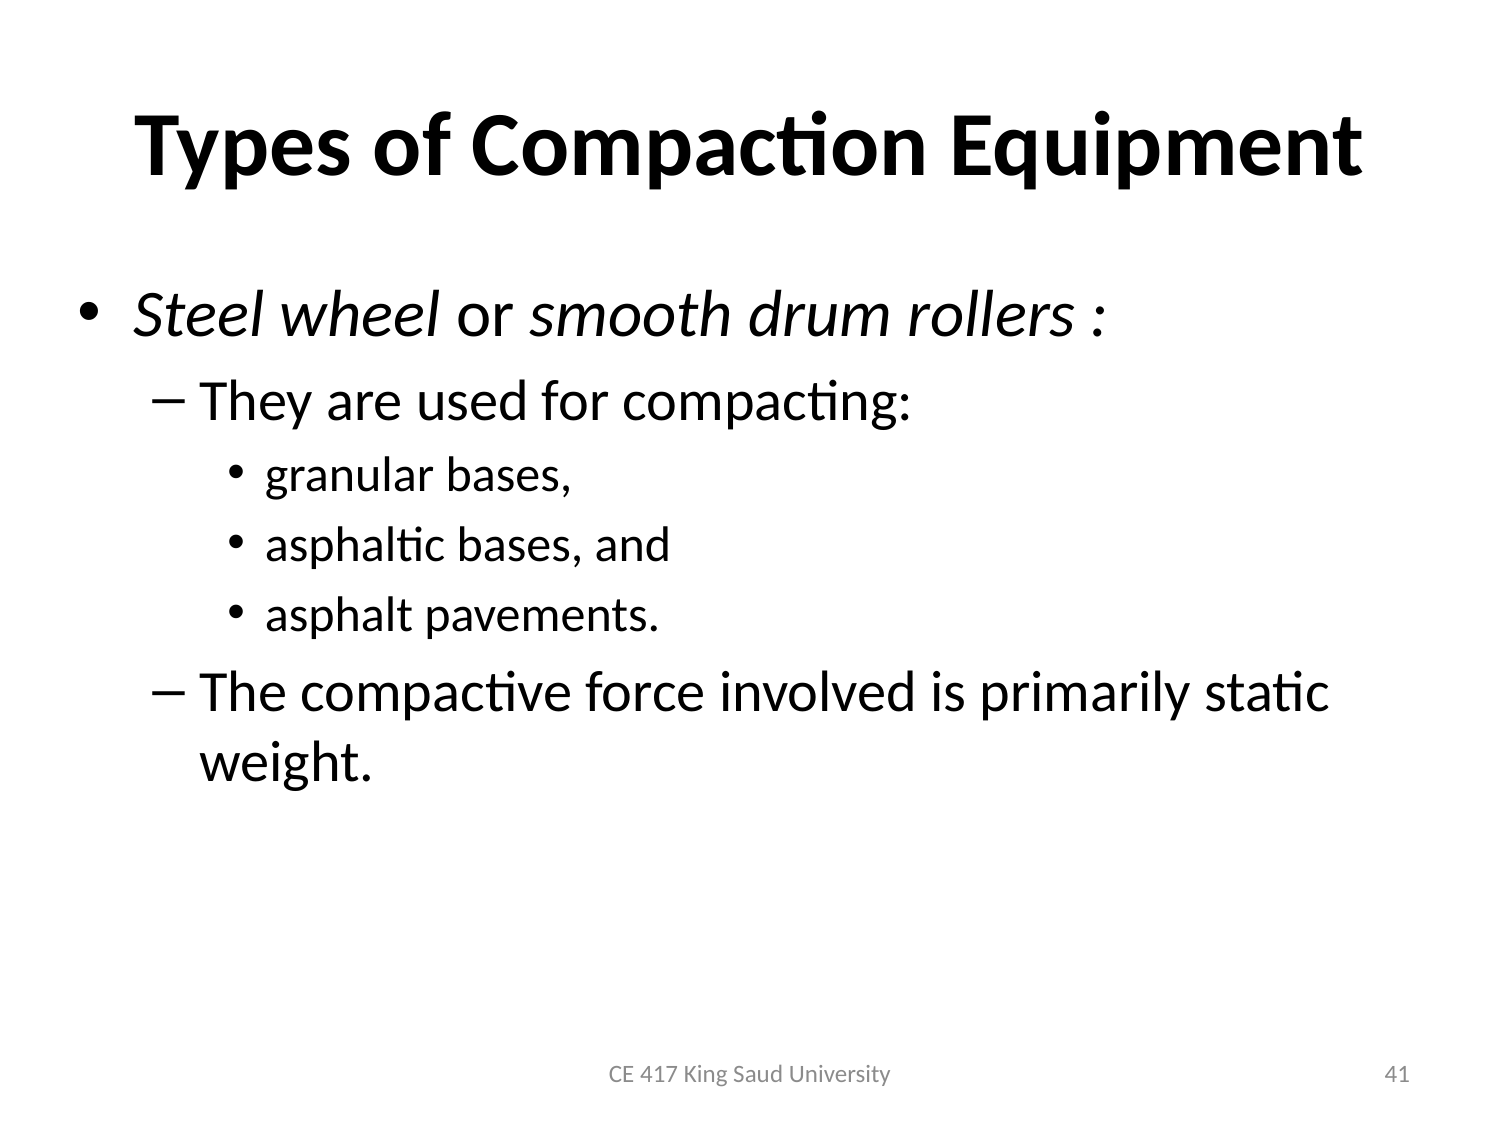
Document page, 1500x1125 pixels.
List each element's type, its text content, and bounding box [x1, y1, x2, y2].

list Steel wheel or smooth drum rollers : They are used for compacting: granular bases, asphaltic bases, and asphalt pavements. The compactive force involved is primarily static weight. [62, 262, 1450, 1050]
footer CE 417 King Saud University [512, 1042, 988, 1103]
title Types of Compaction Equipment [75, 45, 1425, 233]
slide_number 41 [1074, 1042, 1425, 1103]
